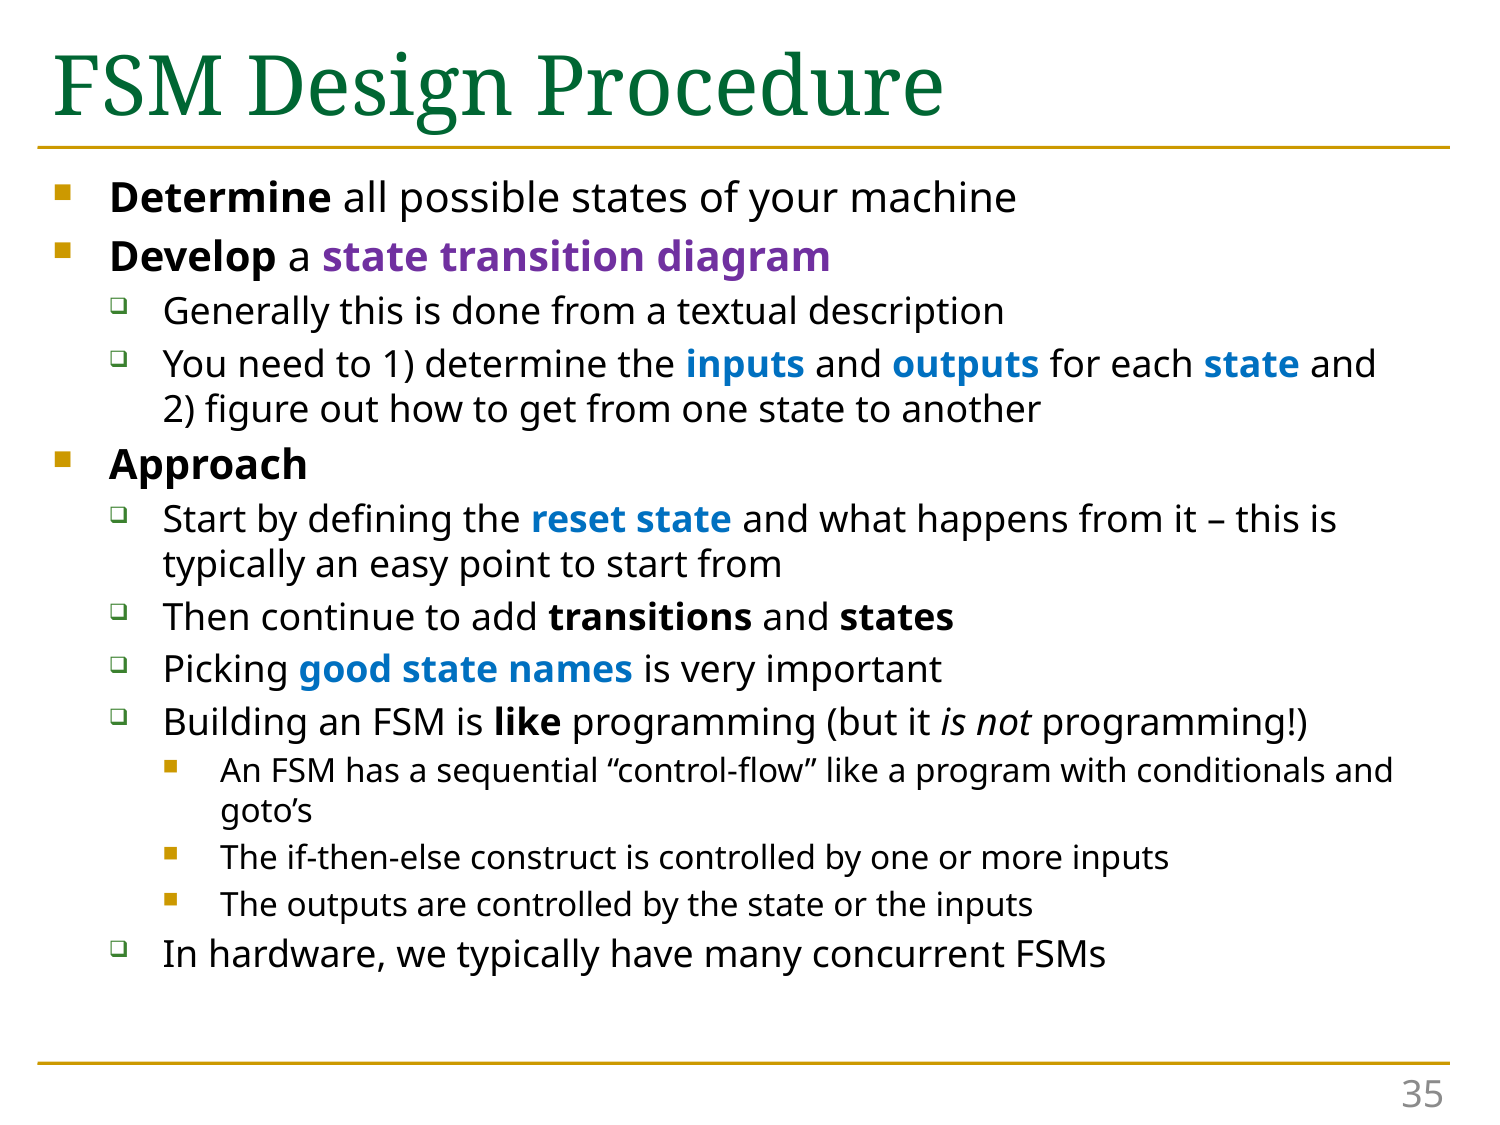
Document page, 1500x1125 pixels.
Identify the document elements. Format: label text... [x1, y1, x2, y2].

title FSM Design Procedure [37, 24, 1450, 163]
list Determine all possible states of your machine Develop a state transition diagram Generally this is done from a textual description You need to 1) determine the inputs and outputs for each state and 2) figure out how to get from one state to another Approach Start by defining the reset state and what happens from it – this is typically an easy point to start from Then continue to add transitions and states Picking good state names is very important Building an FSM is like programming (but it is not programming!) An FSM has a sequential “control-flow” like a program with conditionals and goto’s The if-then-else construct is controlled by one or more inputs The outputs are controlled by the state or the inputs In hardware, we typically have many concurrent FSMs [37, 163, 1450, 1016]
slide_number 35 [1121, 1066, 1460, 1125]
